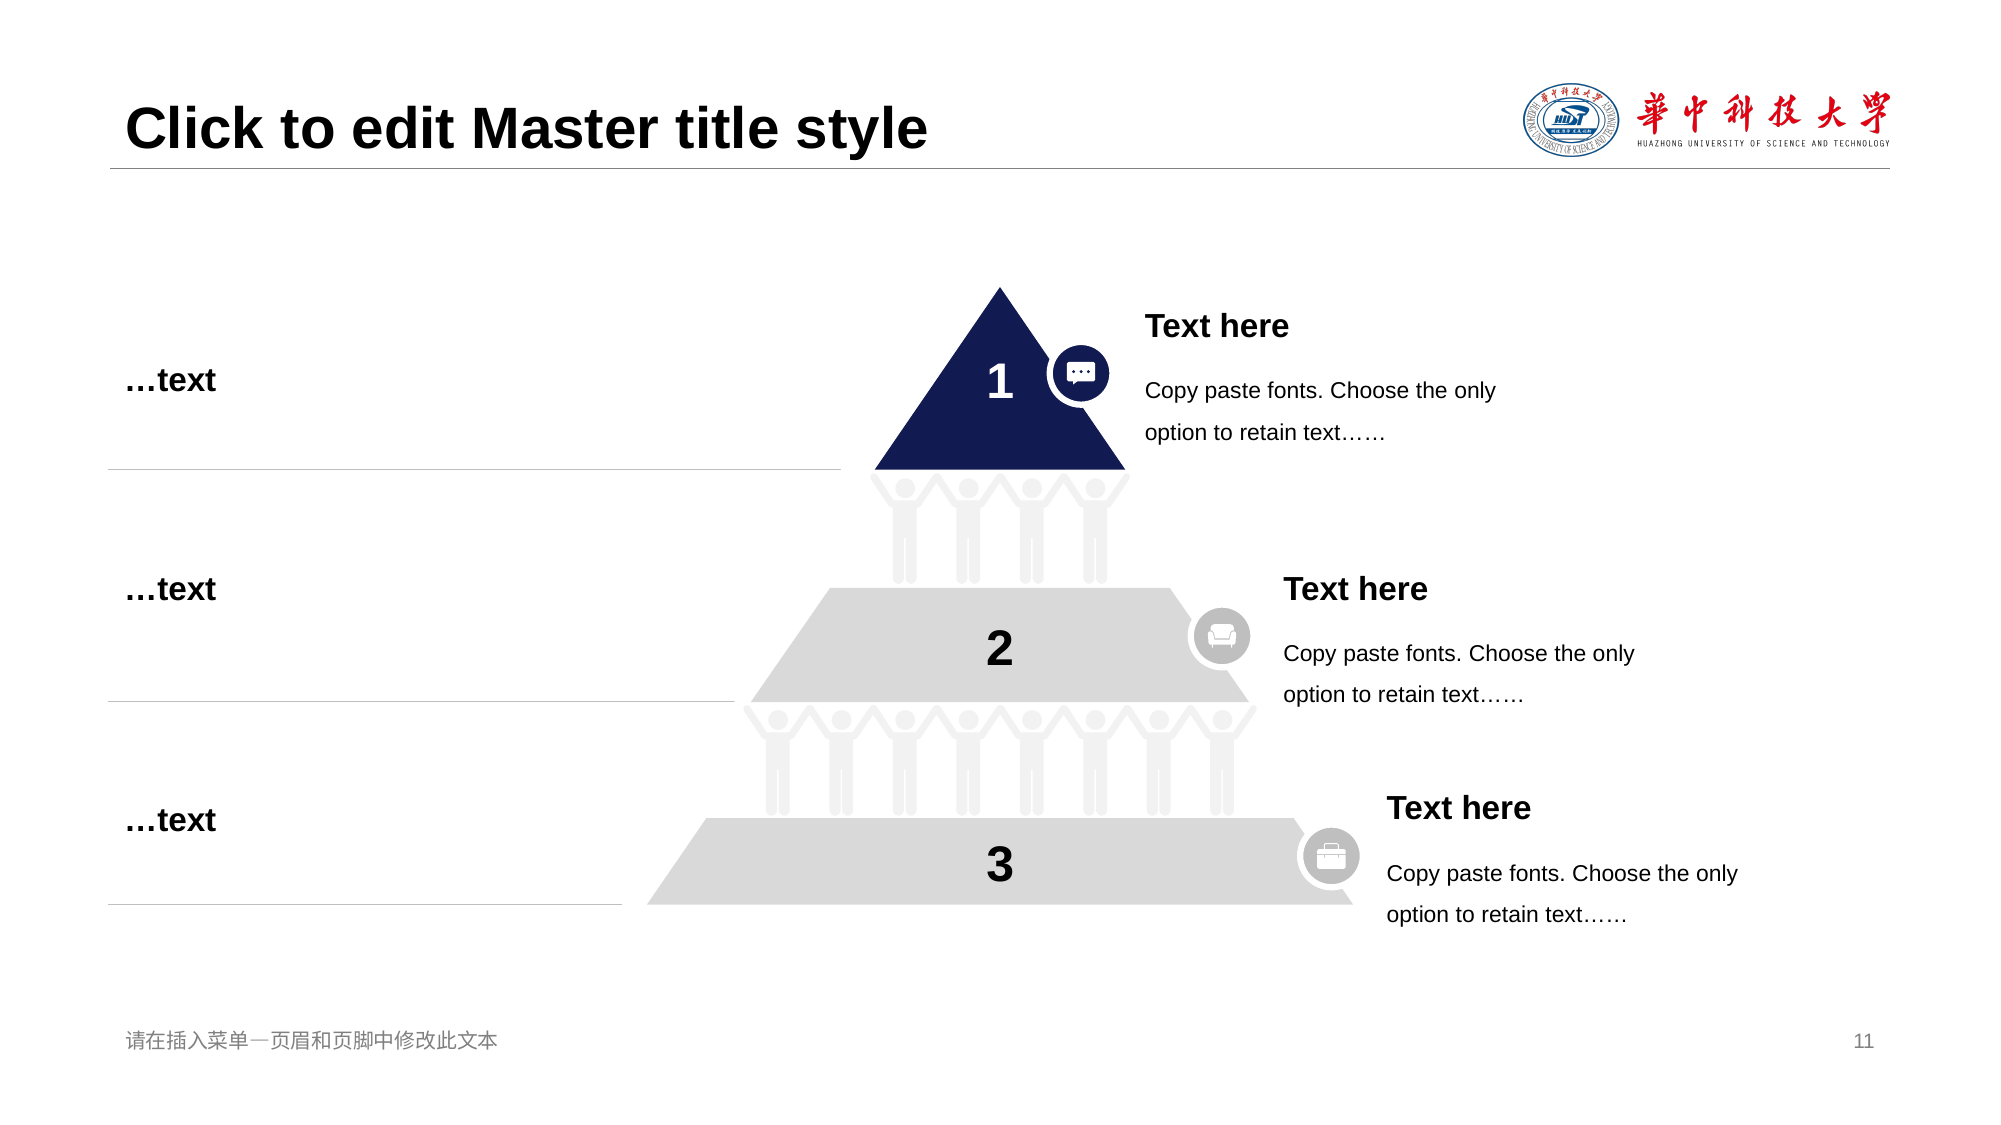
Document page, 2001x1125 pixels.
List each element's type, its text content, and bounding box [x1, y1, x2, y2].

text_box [108, 286, 1775, 938]
footer 请在插入菜单—页眉和页脚中修改此文本 [109, 1023, 790, 1058]
slide_number 11 [1412, 1023, 1890, 1058]
title Click to edit Master title style [109, 0, 1890, 169]
